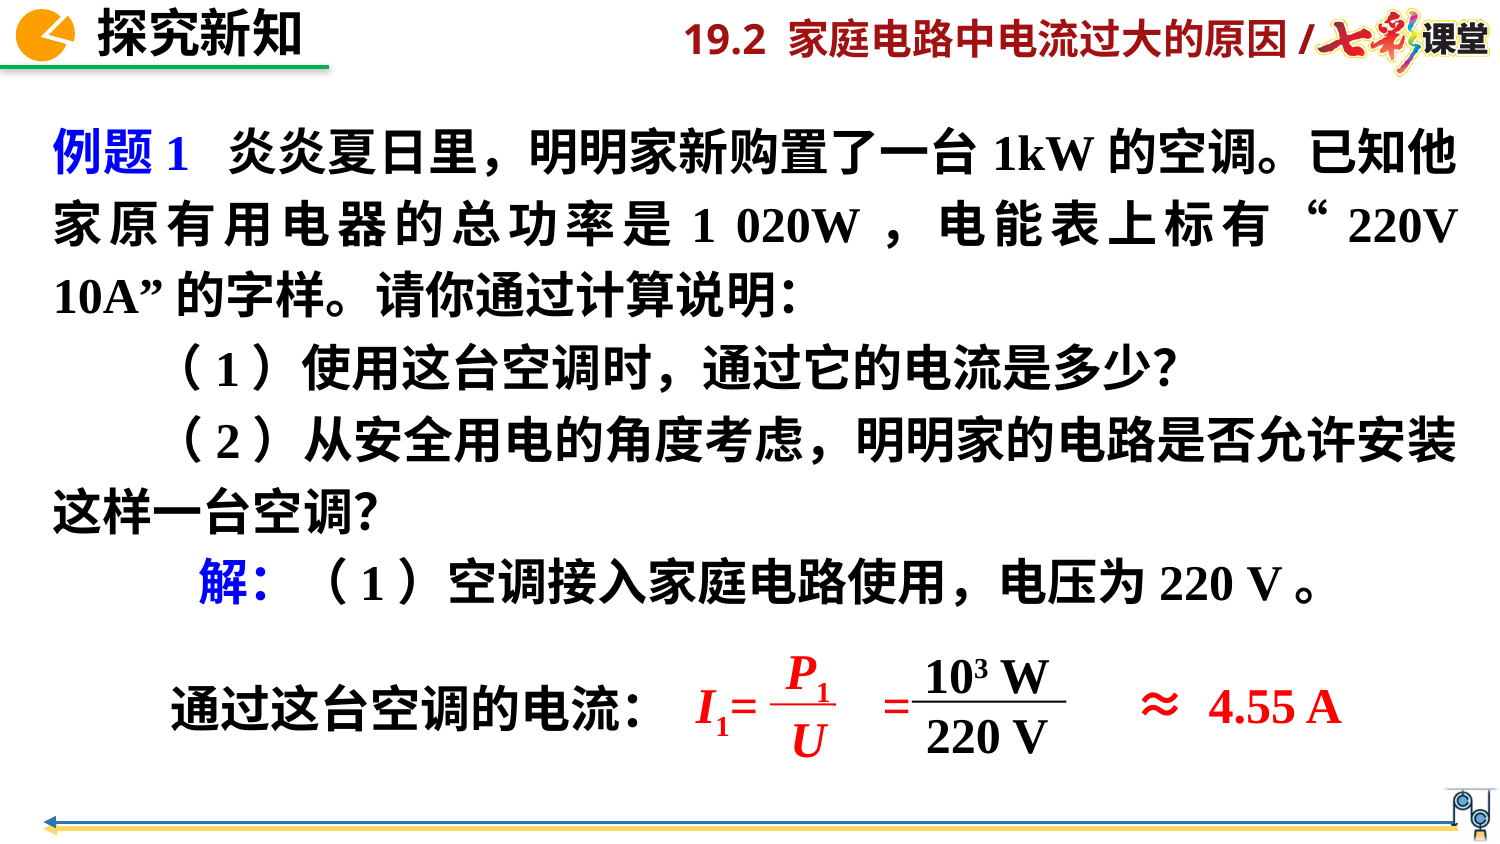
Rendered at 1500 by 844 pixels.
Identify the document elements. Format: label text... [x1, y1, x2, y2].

text_box 通过这台空调的电流： [155, 670, 675, 745]
text_box 解：（1）空调接入家庭电路使用，电压为220 V。 [183, 543, 1423, 618]
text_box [680, 632, 1426, 773]
picture [1449, 793, 1493, 836]
text_box 例题1 炎炎夏日里，明明家新购置了一台1kW的空调。已知他家原有用电器的总功率是1 020W，电能表上标有“220V 10A”的字样。请你通过计算说明： （1）使用这台空调时，通过它的电流是多少？ （2）从安全用电的角度考虑，明明家的电路是否允许安装这样一台空调？ [50, 106, 1458, 542]
picture [1313, 7, 1492, 77]
